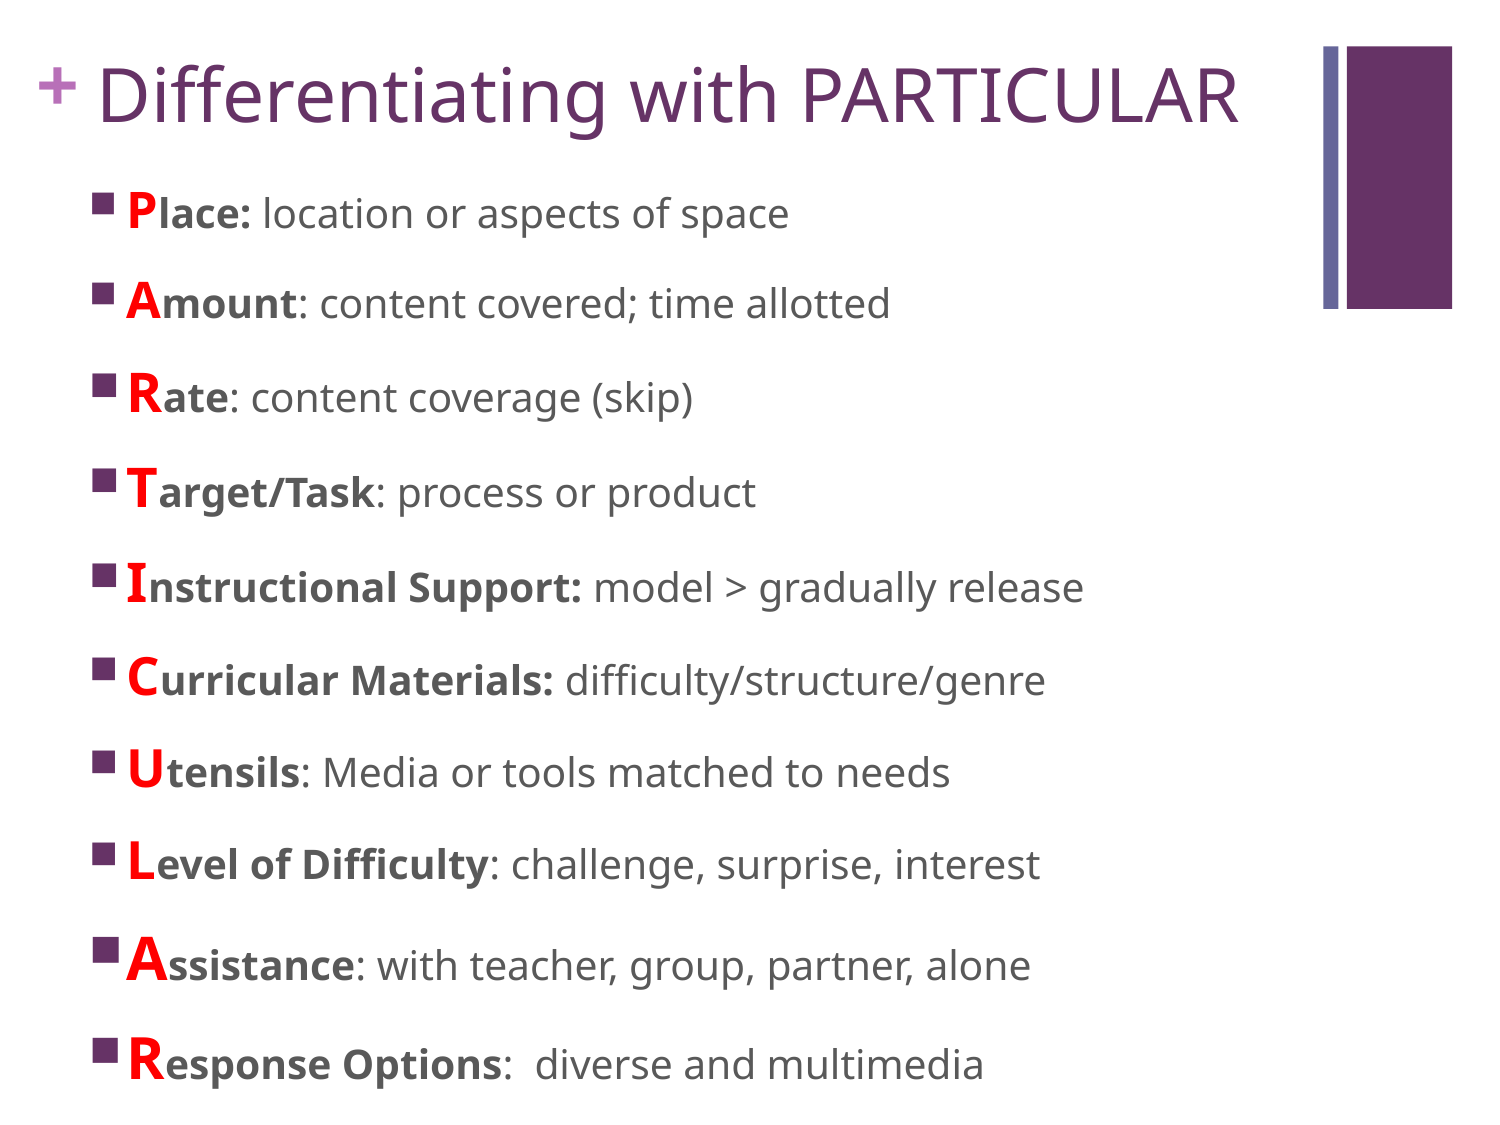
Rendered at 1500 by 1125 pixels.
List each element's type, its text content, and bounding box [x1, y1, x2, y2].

title Differentiating with PARTICULAR [81, 40, 1322, 170]
list Place: location or aspects of space Amount: content covered; time allotted Rate: content coverage (skip) Target/Task: process or product Instructional Support: model > gradually release Curricular Materials: difficulty/structure/genre Utensils: Media or tools matched to needs Level of Difficulty: challenge, surprise, interest Assistance: with teacher, group, partner, alone Response Options: diverse and multimedia [74, 170, 1445, 1103]
